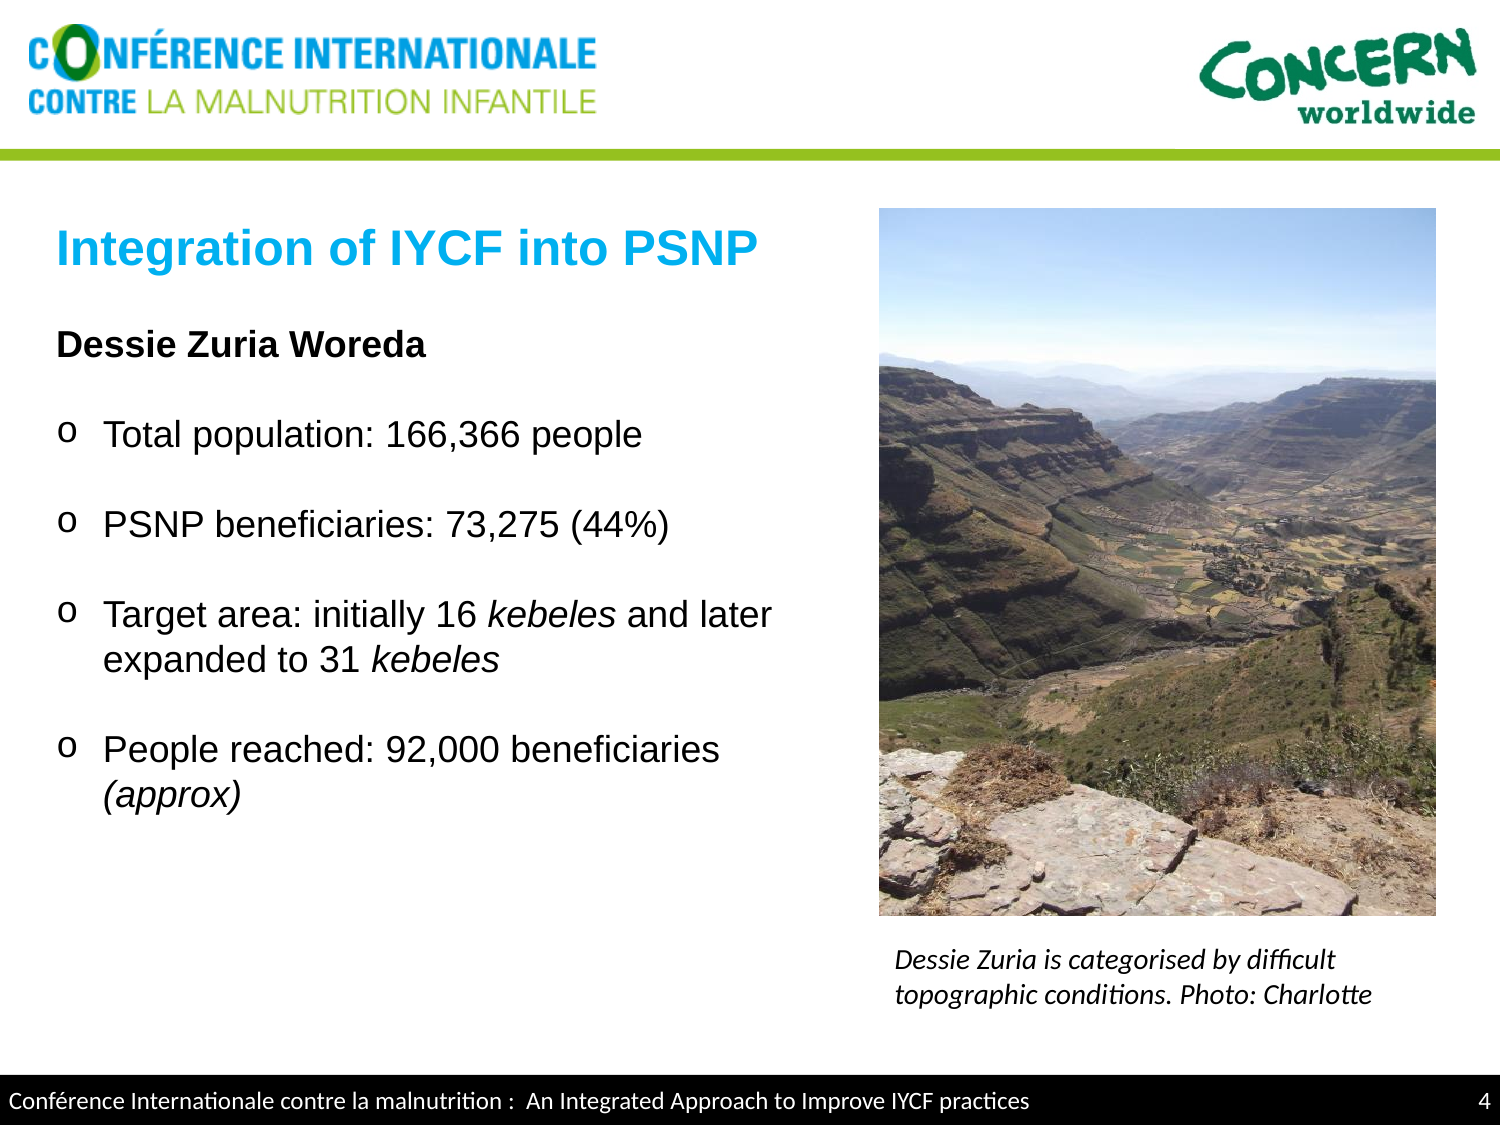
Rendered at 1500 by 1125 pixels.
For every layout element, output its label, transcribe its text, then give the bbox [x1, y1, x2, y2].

text_box Dessie Zuria is categorised by difficult topographic conditions. Photo: Charlotte [879, 932, 1436, 1018]
footer Conférence Internationale contre la malnutrition : An Integrated Approach to Improve IYCF practices [0, 1069, 1459, 1125]
text_box Integration of IYCF into PSNP Dessie Zuria Woreda Total population: 166,366 people PSNP beneficiaries: 73,275 (44%) Target area: initially 16 kebeles and later expanded to 31 kebeles People reached: 92,000 beneficiaries (approx) [41, 208, 821, 896]
picture [879, 207, 1436, 916]
picture [29, 24, 597, 115]
picture [1174, 1, 1500, 149]
text_box [0, 147, 1500, 163]
slide_number 4 [1459, 1069, 1500, 1125]
